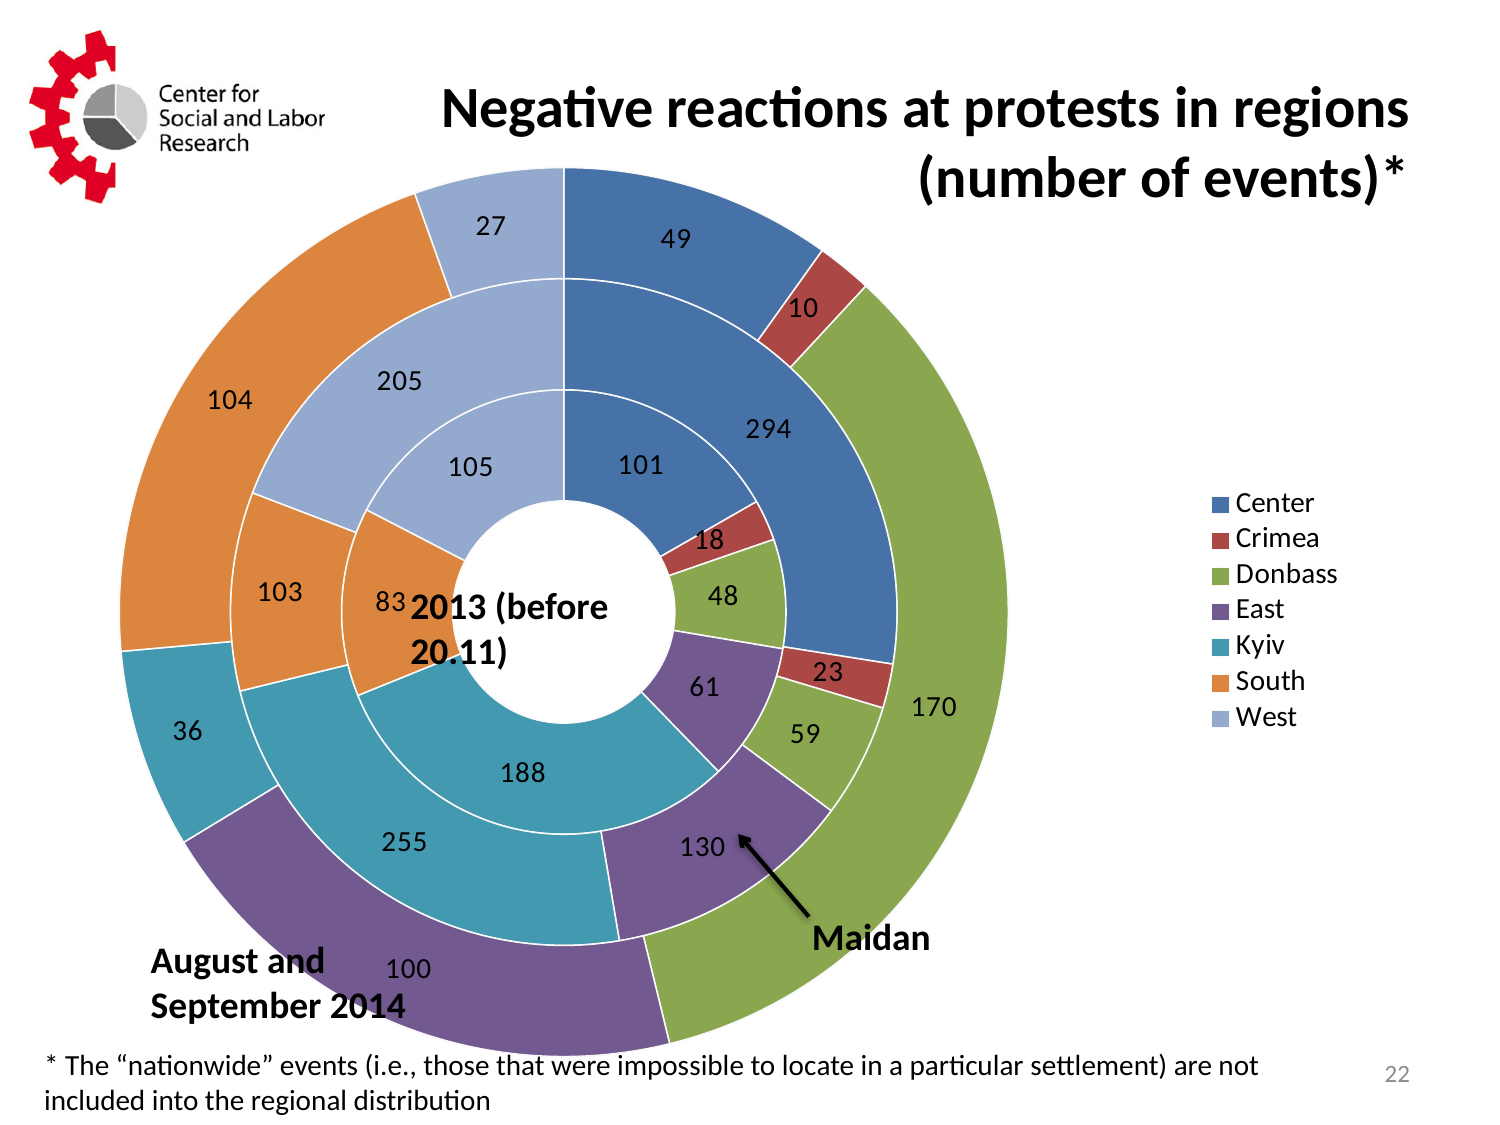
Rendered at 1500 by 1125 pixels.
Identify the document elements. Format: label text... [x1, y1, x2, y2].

slide_number 22 [1365, 1042, 1425, 1103]
chart [0, 148, 1360, 1076]
text_box * The “nationwide” events (i.e., those that were impossible to locate in a particular settlement) are not included into the regional distribution [29, 1039, 1365, 1124]
picture [29, 30, 326, 204]
title Negative reactions at protests in regions (number of events)* [336, 45, 1425, 233]
